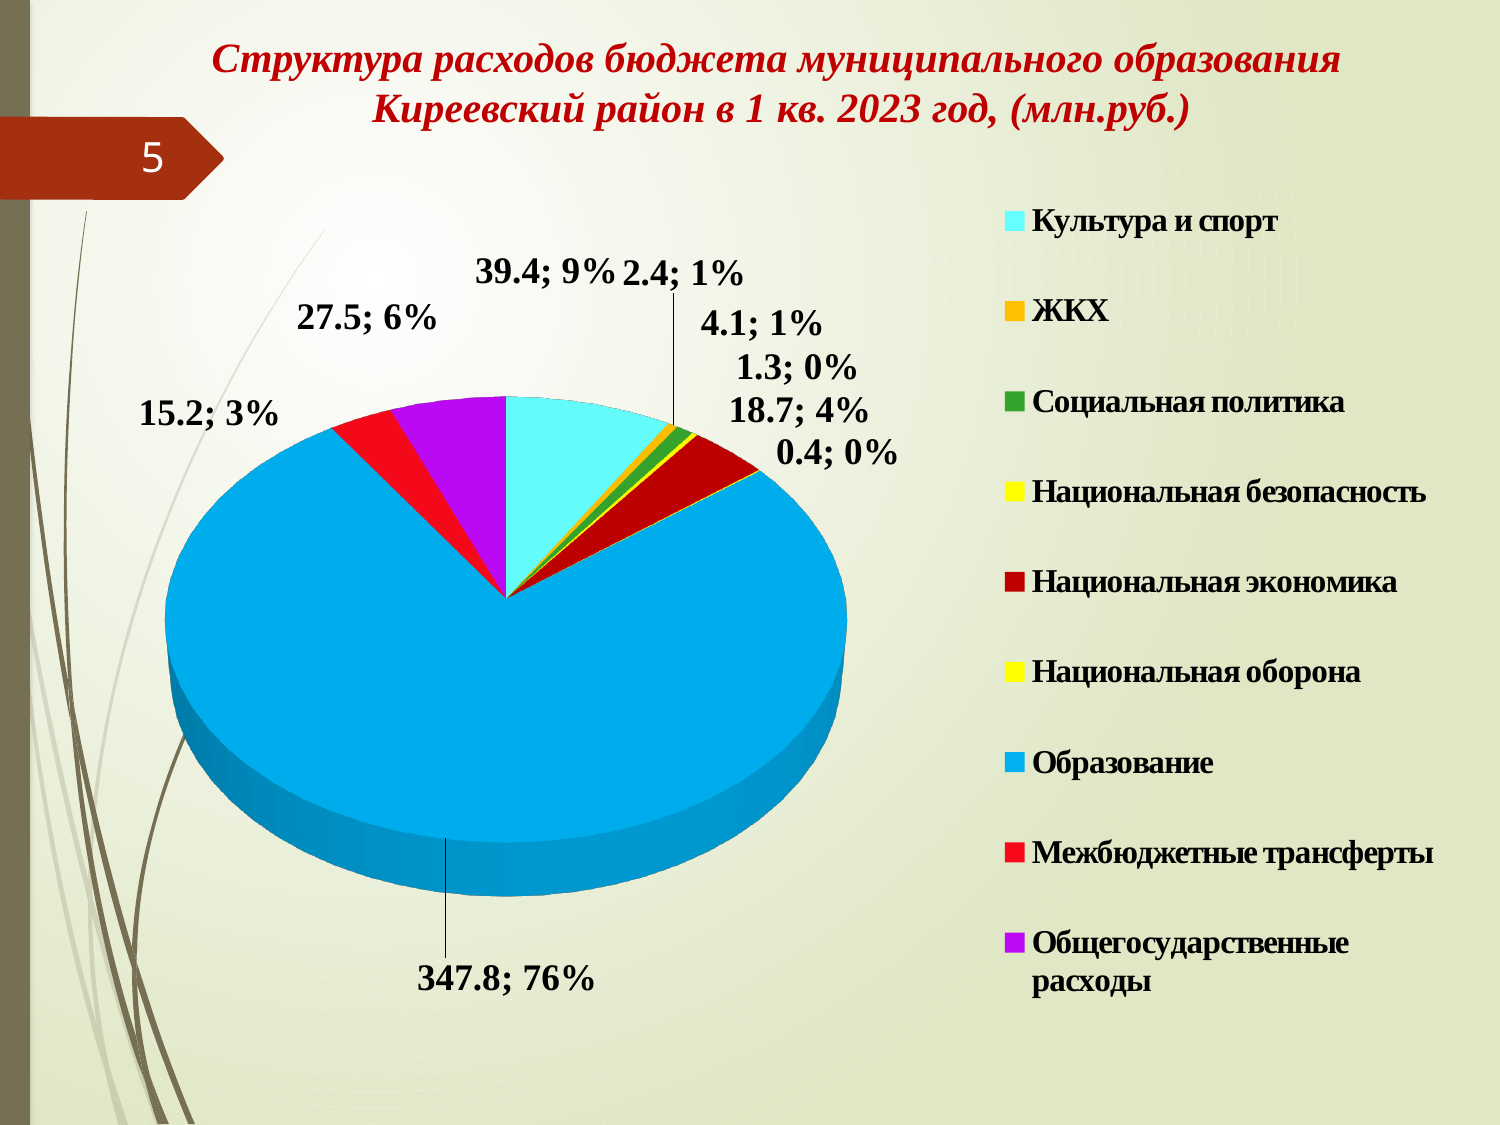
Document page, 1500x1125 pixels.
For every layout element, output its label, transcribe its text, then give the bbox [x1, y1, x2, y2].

chart [78, 149, 1462, 1052]
title Структура расходов бюджета муниципального образования Киреевский район в 1 кв. 2023 год, (млн.руб.) [82, 23, 1482, 150]
slide_number 5 [83, 129, 180, 149]
